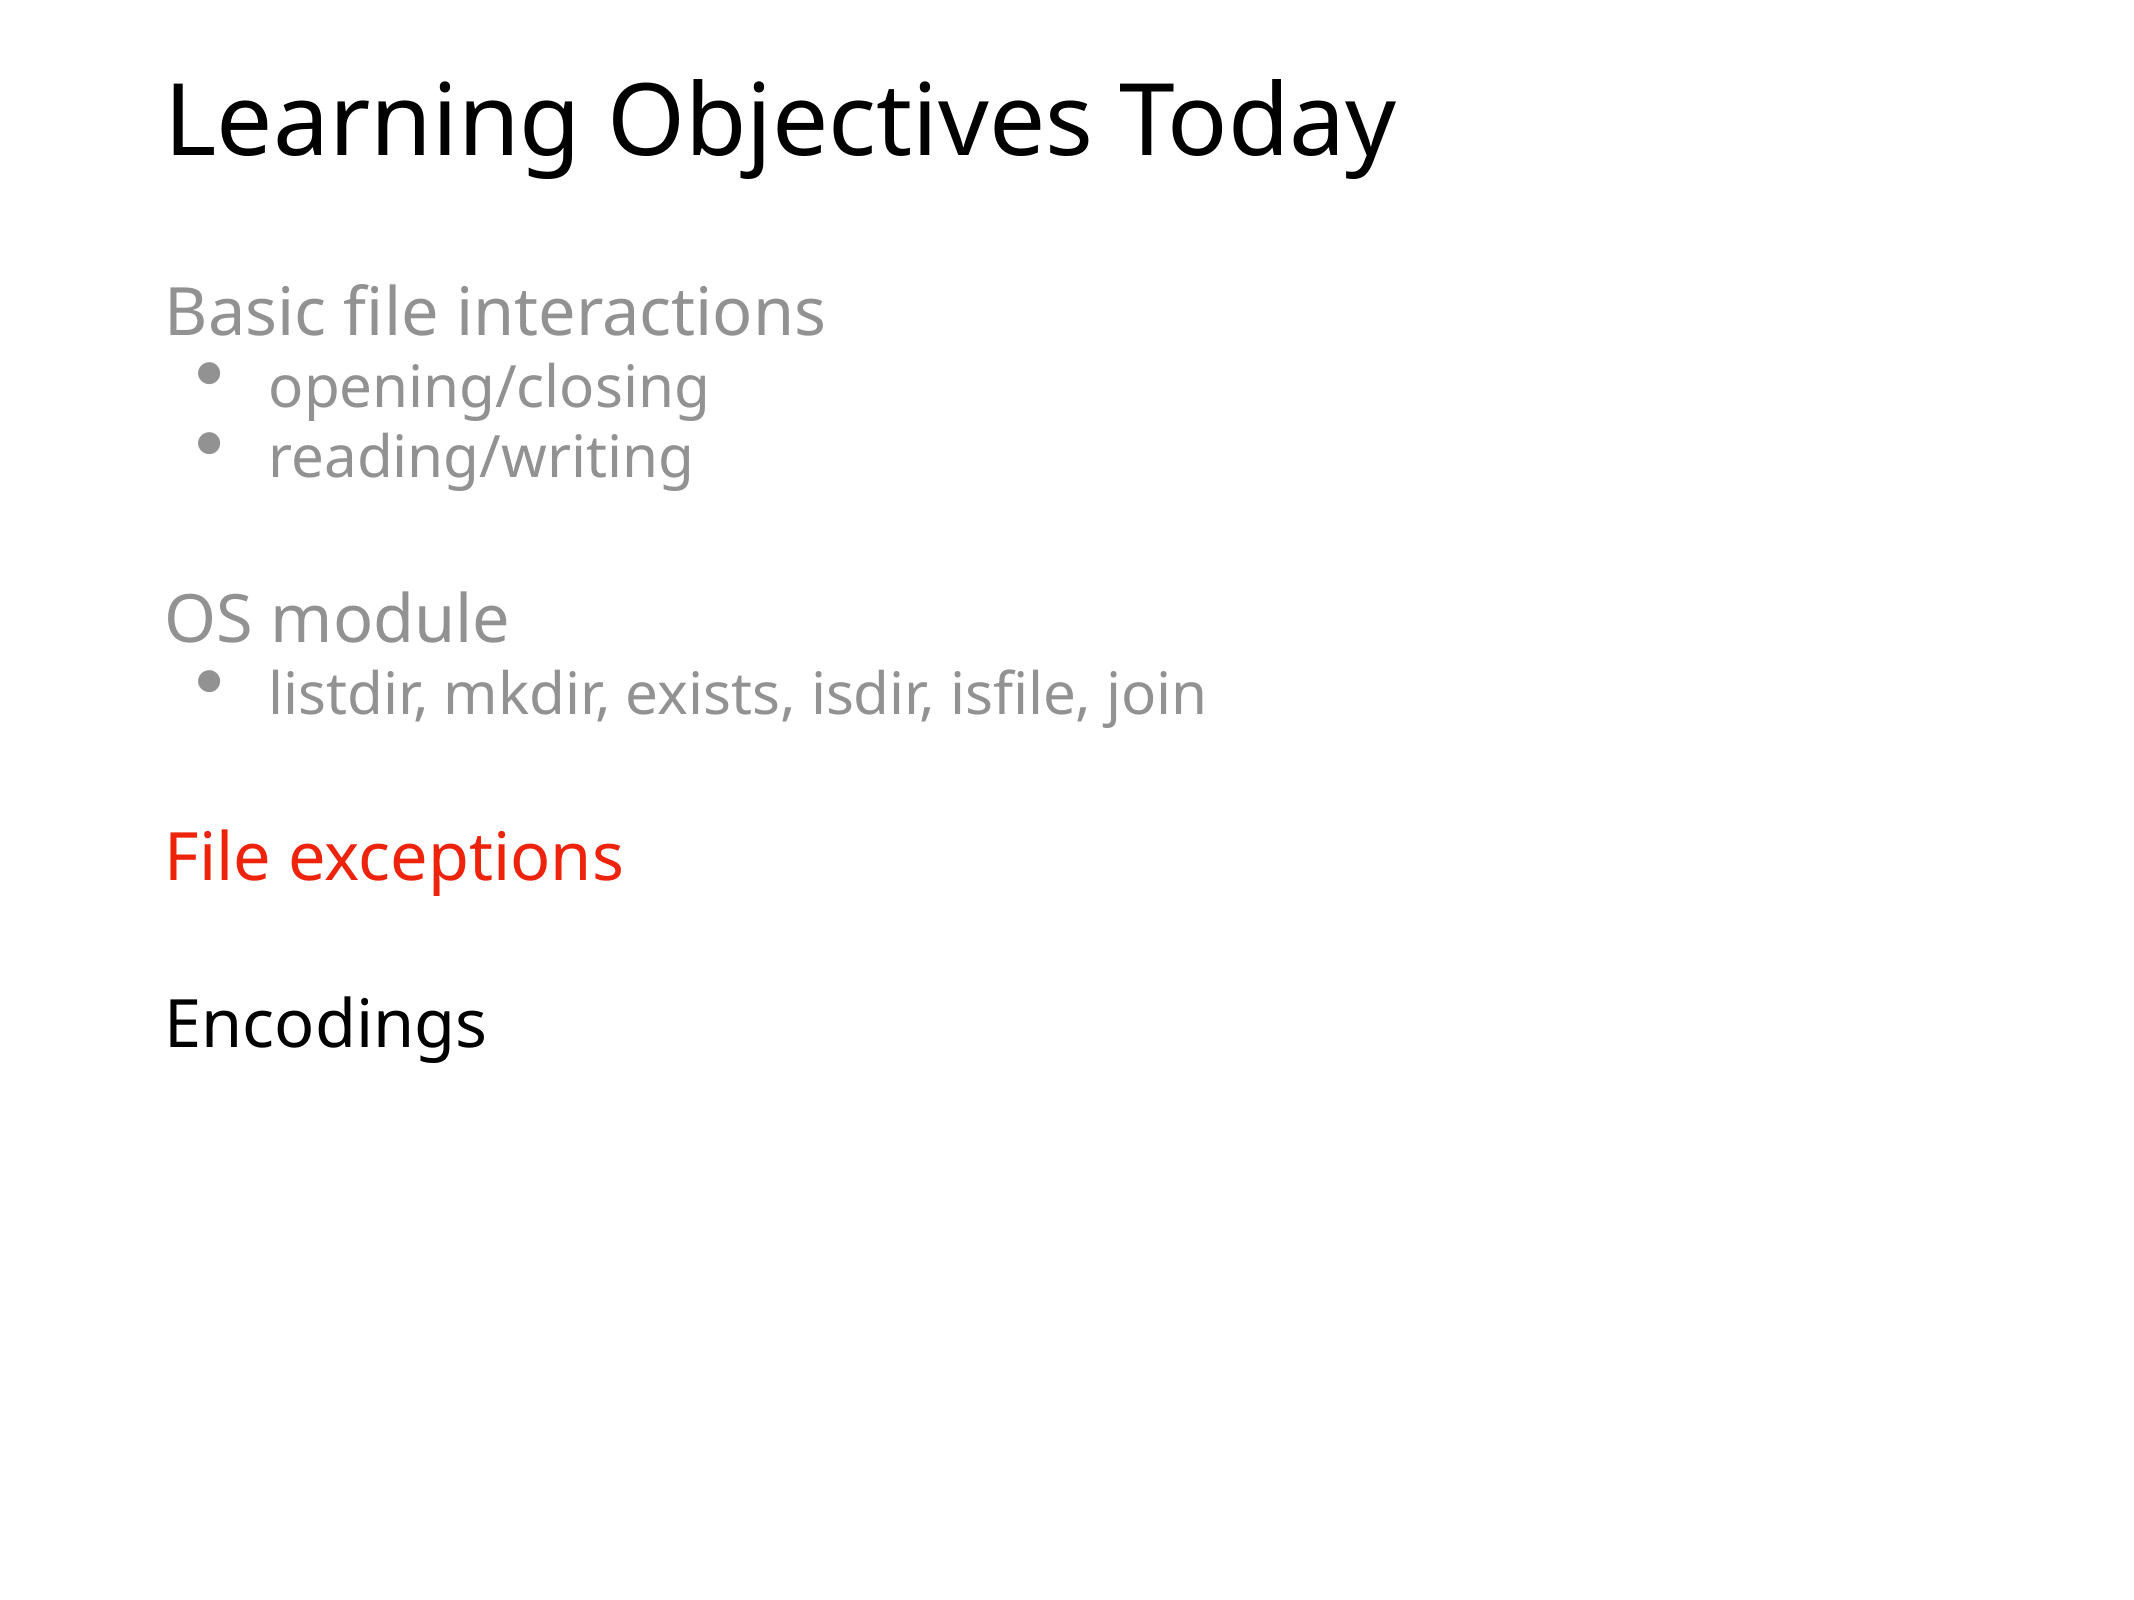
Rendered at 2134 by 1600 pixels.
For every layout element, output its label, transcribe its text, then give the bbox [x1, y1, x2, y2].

title Learning Objectives Today [155, 41, 1978, 191]
list Basic file interactions opening/closing reading/writing OS module listdir, mkdir, exists, isdir, isfile, join File exceptions Encodings [155, 259, 1978, 1529]
